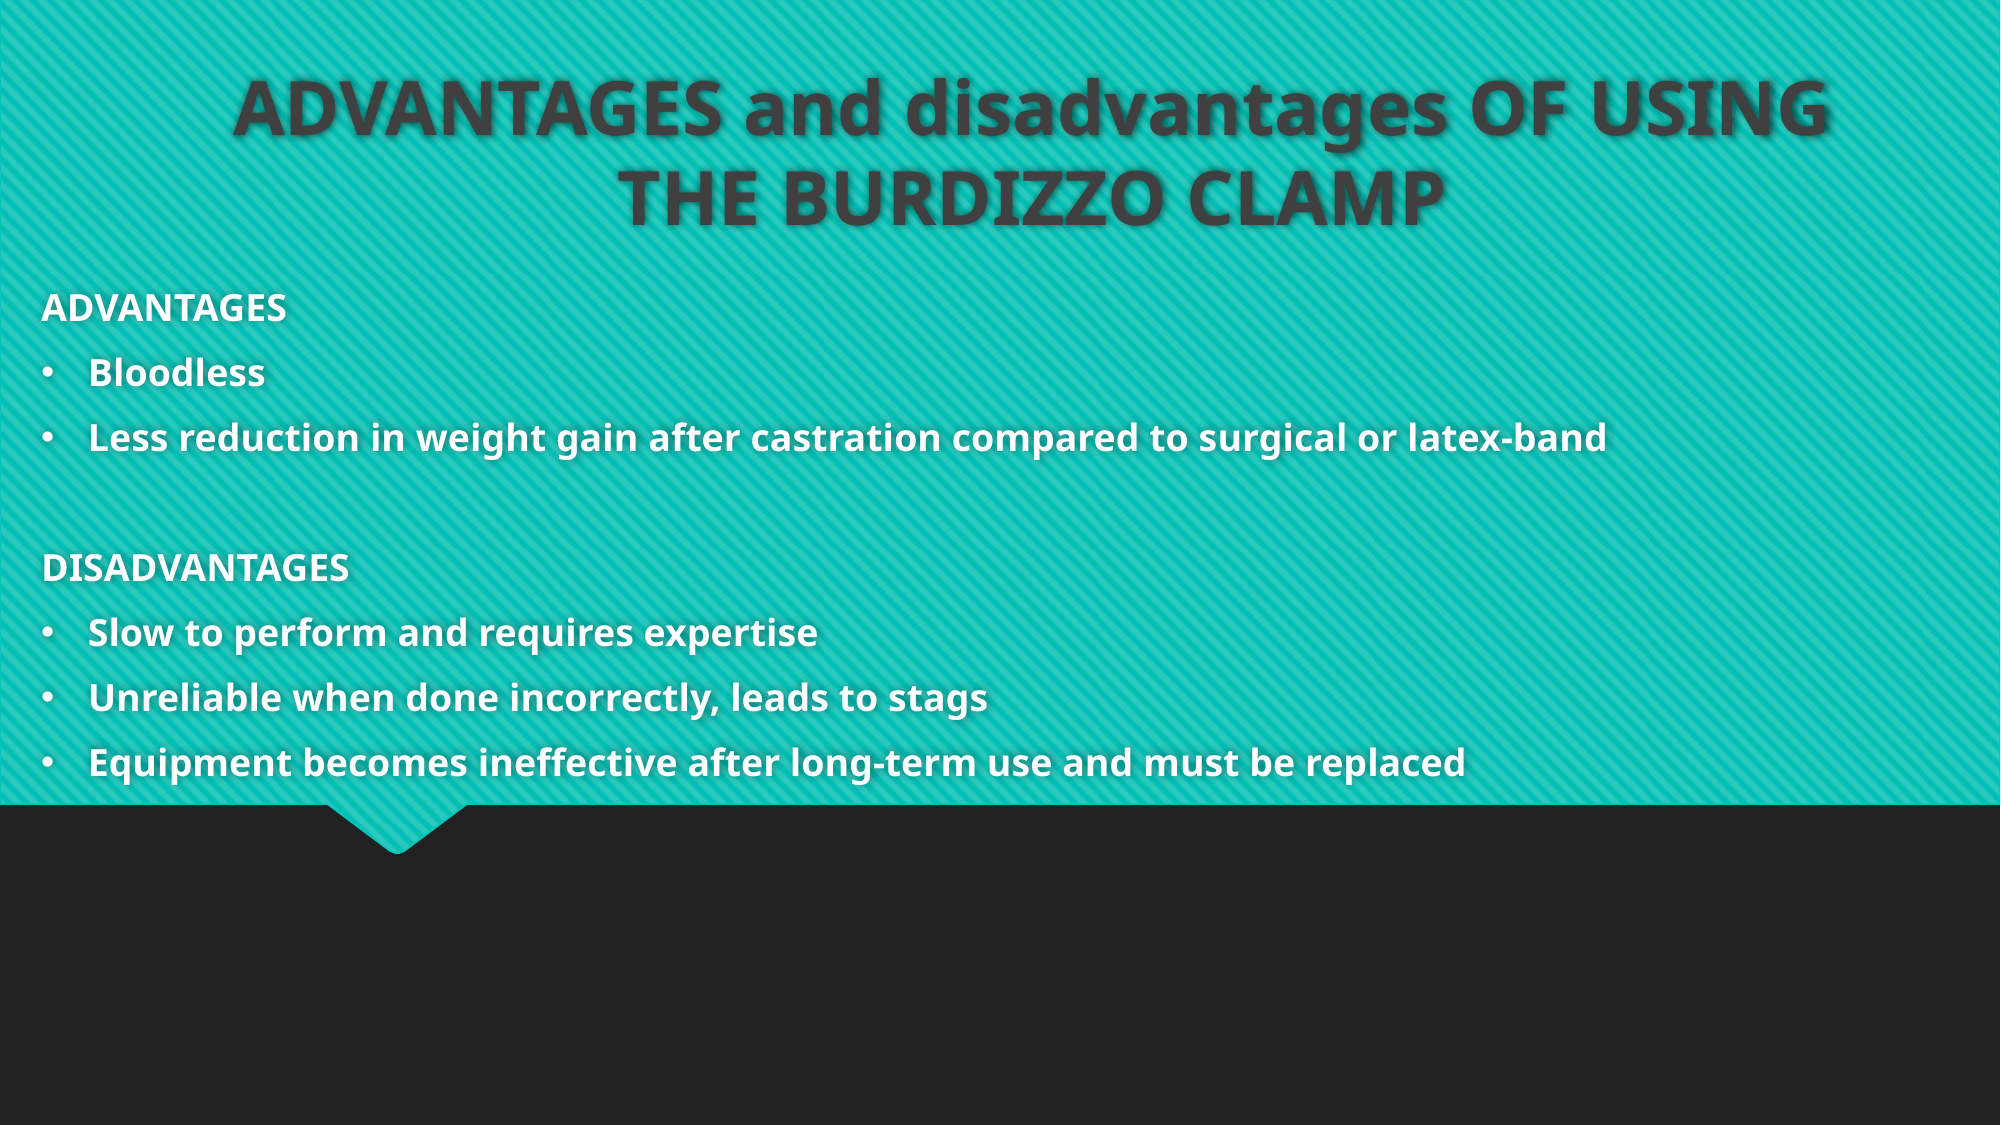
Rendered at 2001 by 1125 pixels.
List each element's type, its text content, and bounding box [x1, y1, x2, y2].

title ADVANTAGES and disadvantages OF USING THE BURDIZZO CLAMP [165, 89, 1900, 248]
subtitle ADVANTAGES Bloodless Less reduction in weight gain after castration compared to surgical or latex-band DISADVANTAGES Slow to perform and requires expertise Unreliable when done incorrectly, leads to stags Equipment becomes ineffective after long-term use and must be replaced [26, 276, 1935, 1110]
